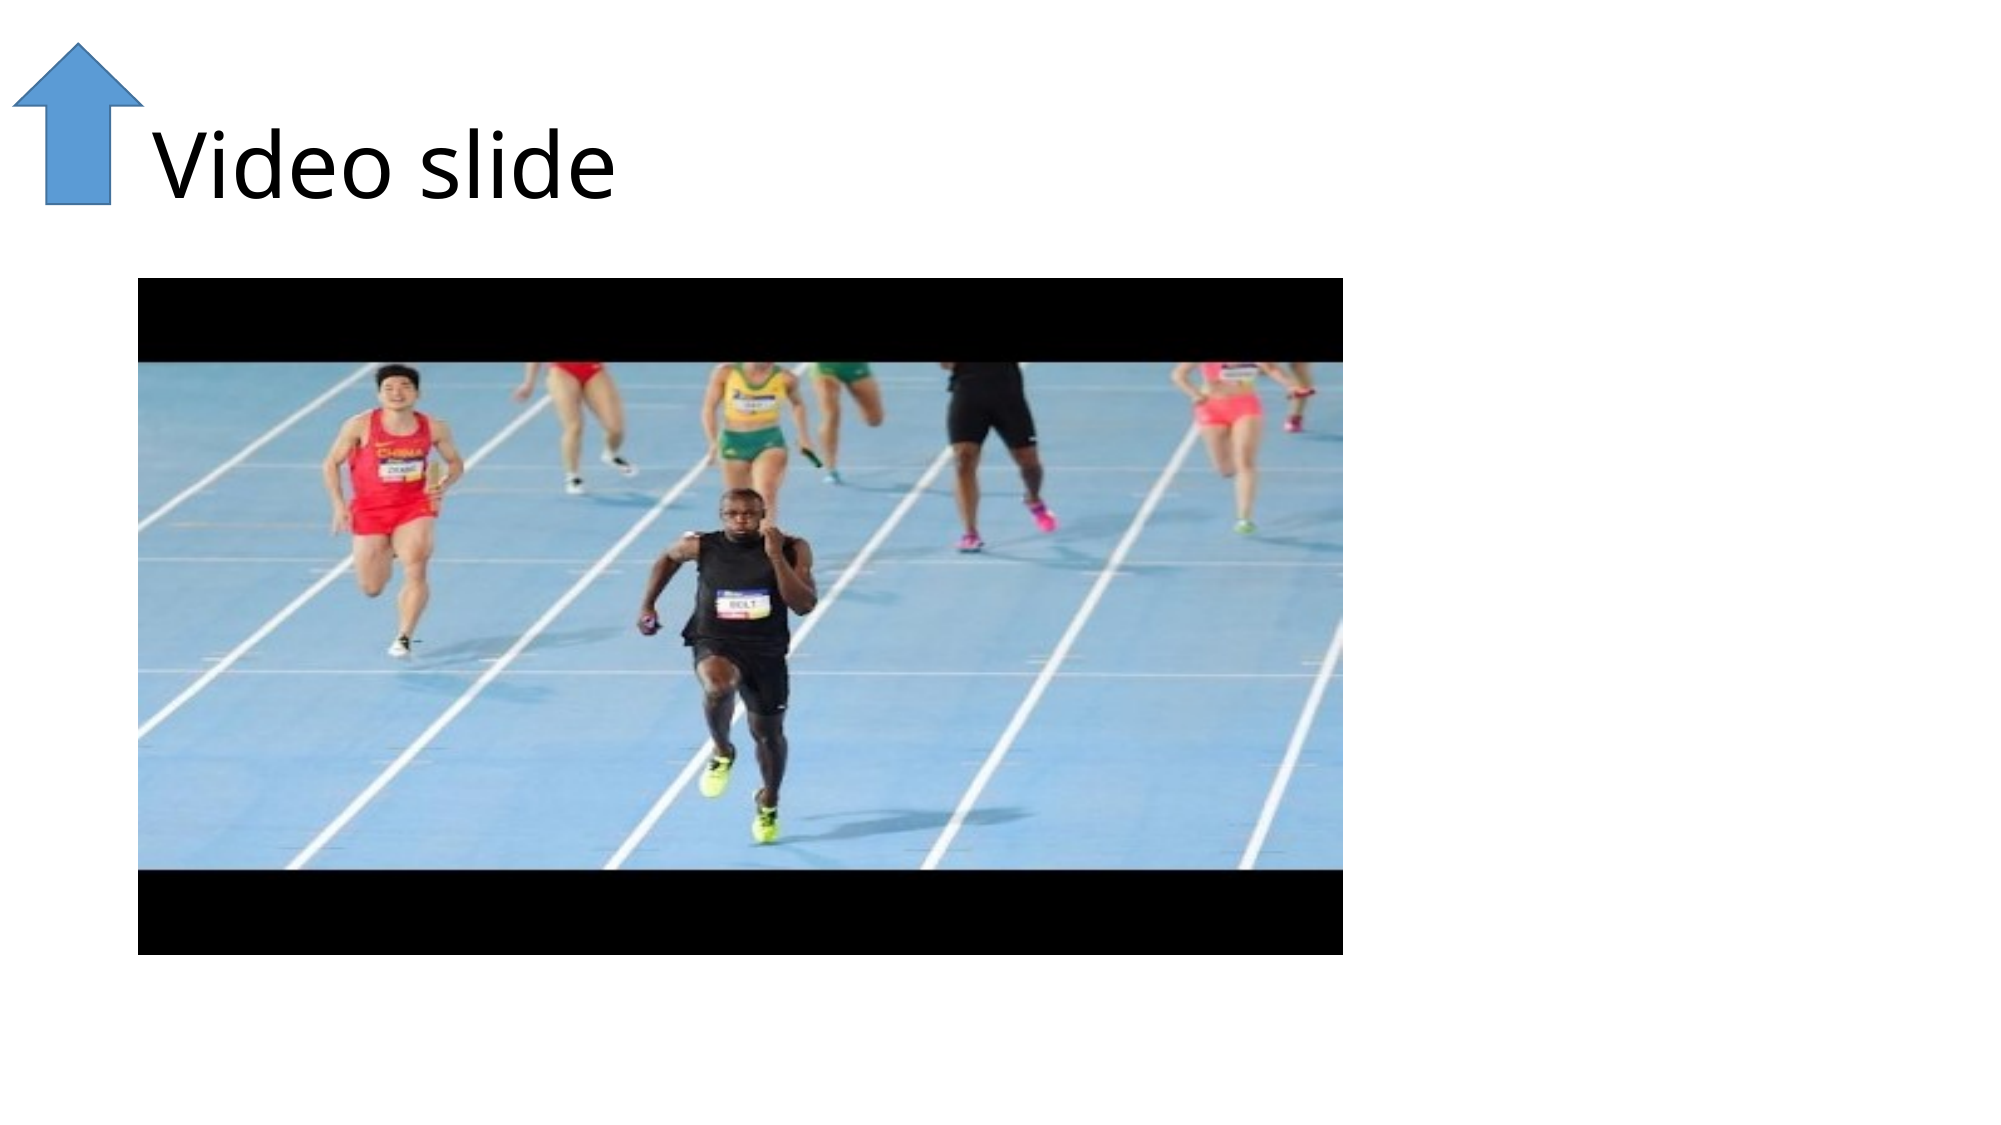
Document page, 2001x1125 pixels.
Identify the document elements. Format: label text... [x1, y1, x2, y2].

text_box [11, 42, 145, 206]
title Video slide [137, 59, 1863, 278]
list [137, 277, 1344, 956]
